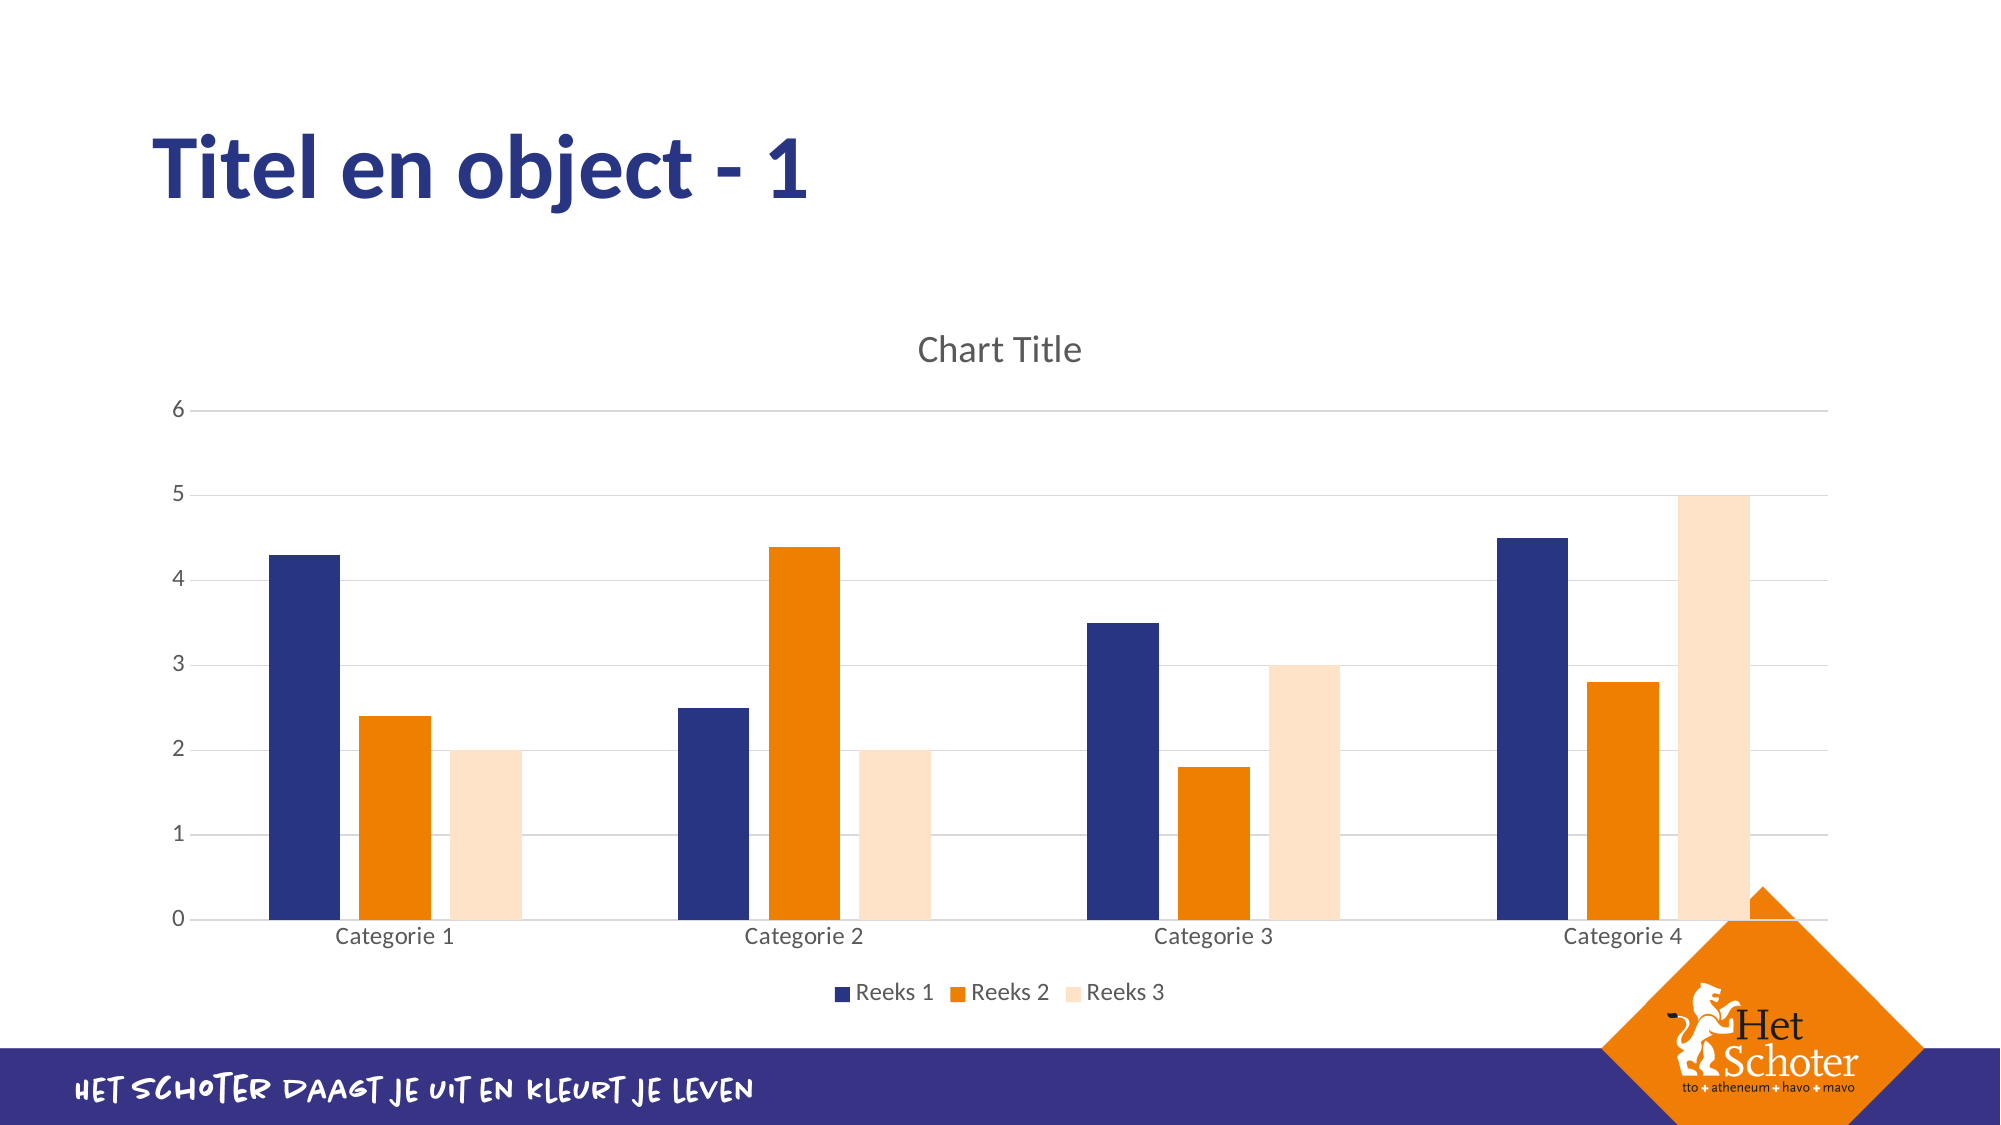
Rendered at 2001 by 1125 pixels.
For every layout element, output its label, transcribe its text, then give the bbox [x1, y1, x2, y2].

title Titel en object - 1 [137, 59, 1863, 278]
chart [137, 299, 1863, 1014]
picture [0, 882, 2000, 1125]
